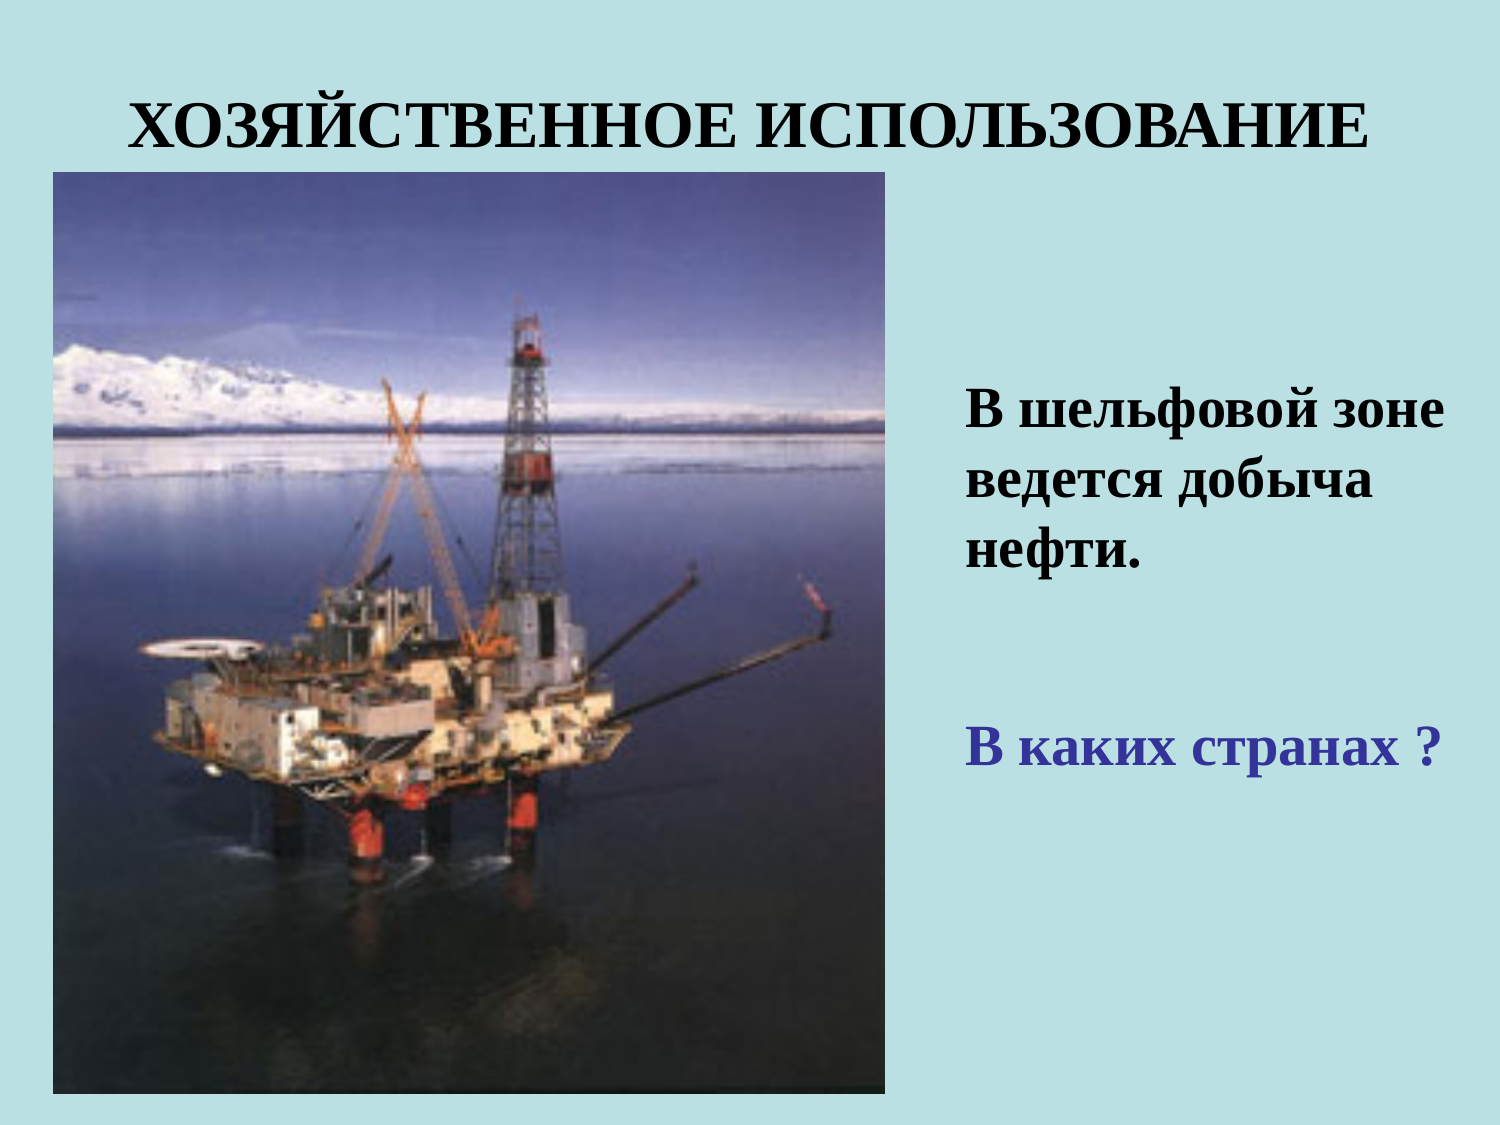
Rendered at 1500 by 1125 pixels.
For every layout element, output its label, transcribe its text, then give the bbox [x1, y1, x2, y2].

title ХОЗЯЙСТВЕННОЕ ИСПОЛЬЗОВАНИЕ [74, 44, 1426, 197]
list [52, 172, 885, 1095]
text_box В шельфовой зоне ведется добыча нефти. В каких странах ? [950, 361, 1471, 785]
